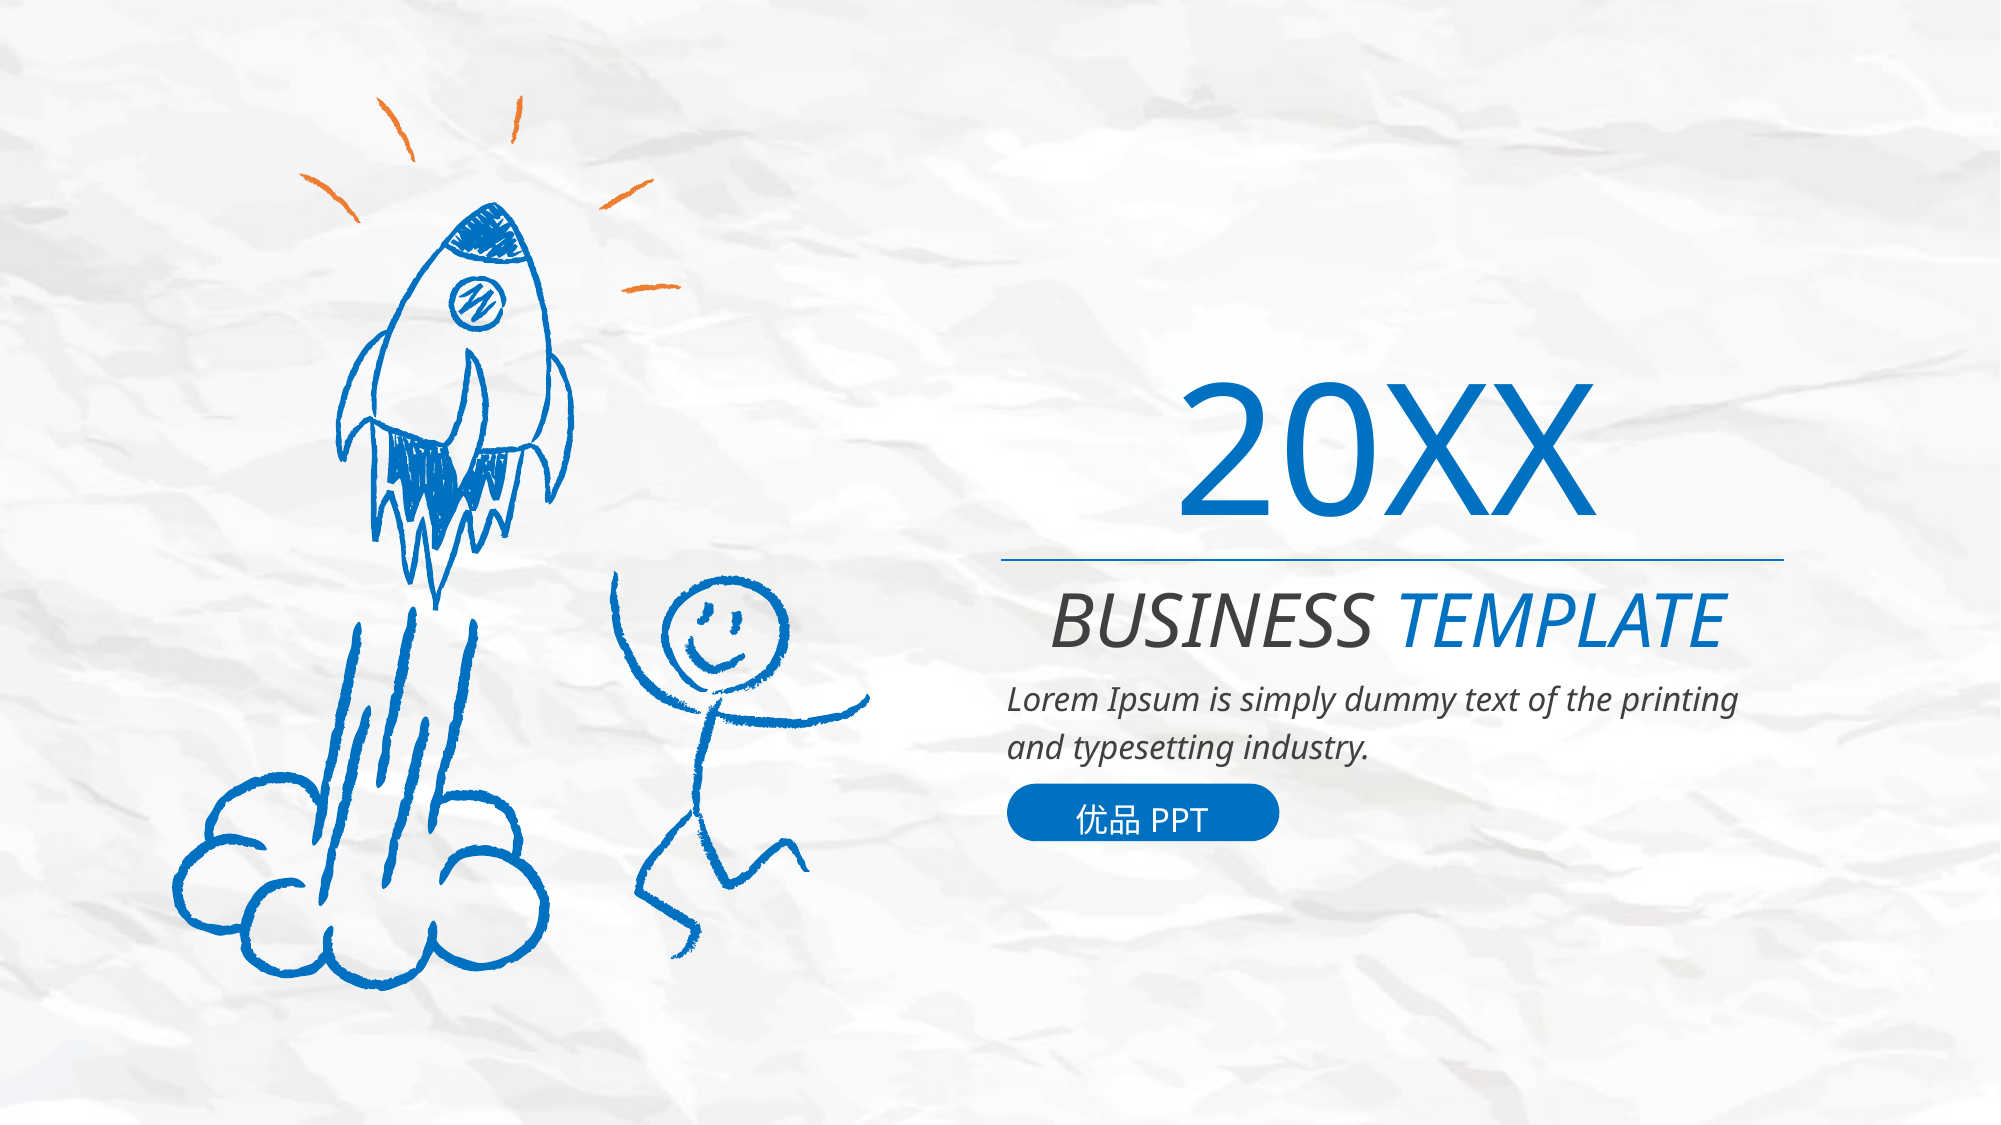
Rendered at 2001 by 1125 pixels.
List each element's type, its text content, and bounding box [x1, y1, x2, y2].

text_box 优品PPT [1060, 783, 1226, 847]
text_box [1006, 782, 1281, 843]
text_box BUSINESS TEMPLATE [1034, 565, 1742, 662]
picture [0, 0, 2000, 1125]
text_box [171, 94, 872, 991]
text_box Lorem Ipsum is simply dummy text of the printing and typesetting industry. [991, 662, 1821, 774]
text_box 20XX [1159, 324, 1614, 559]
